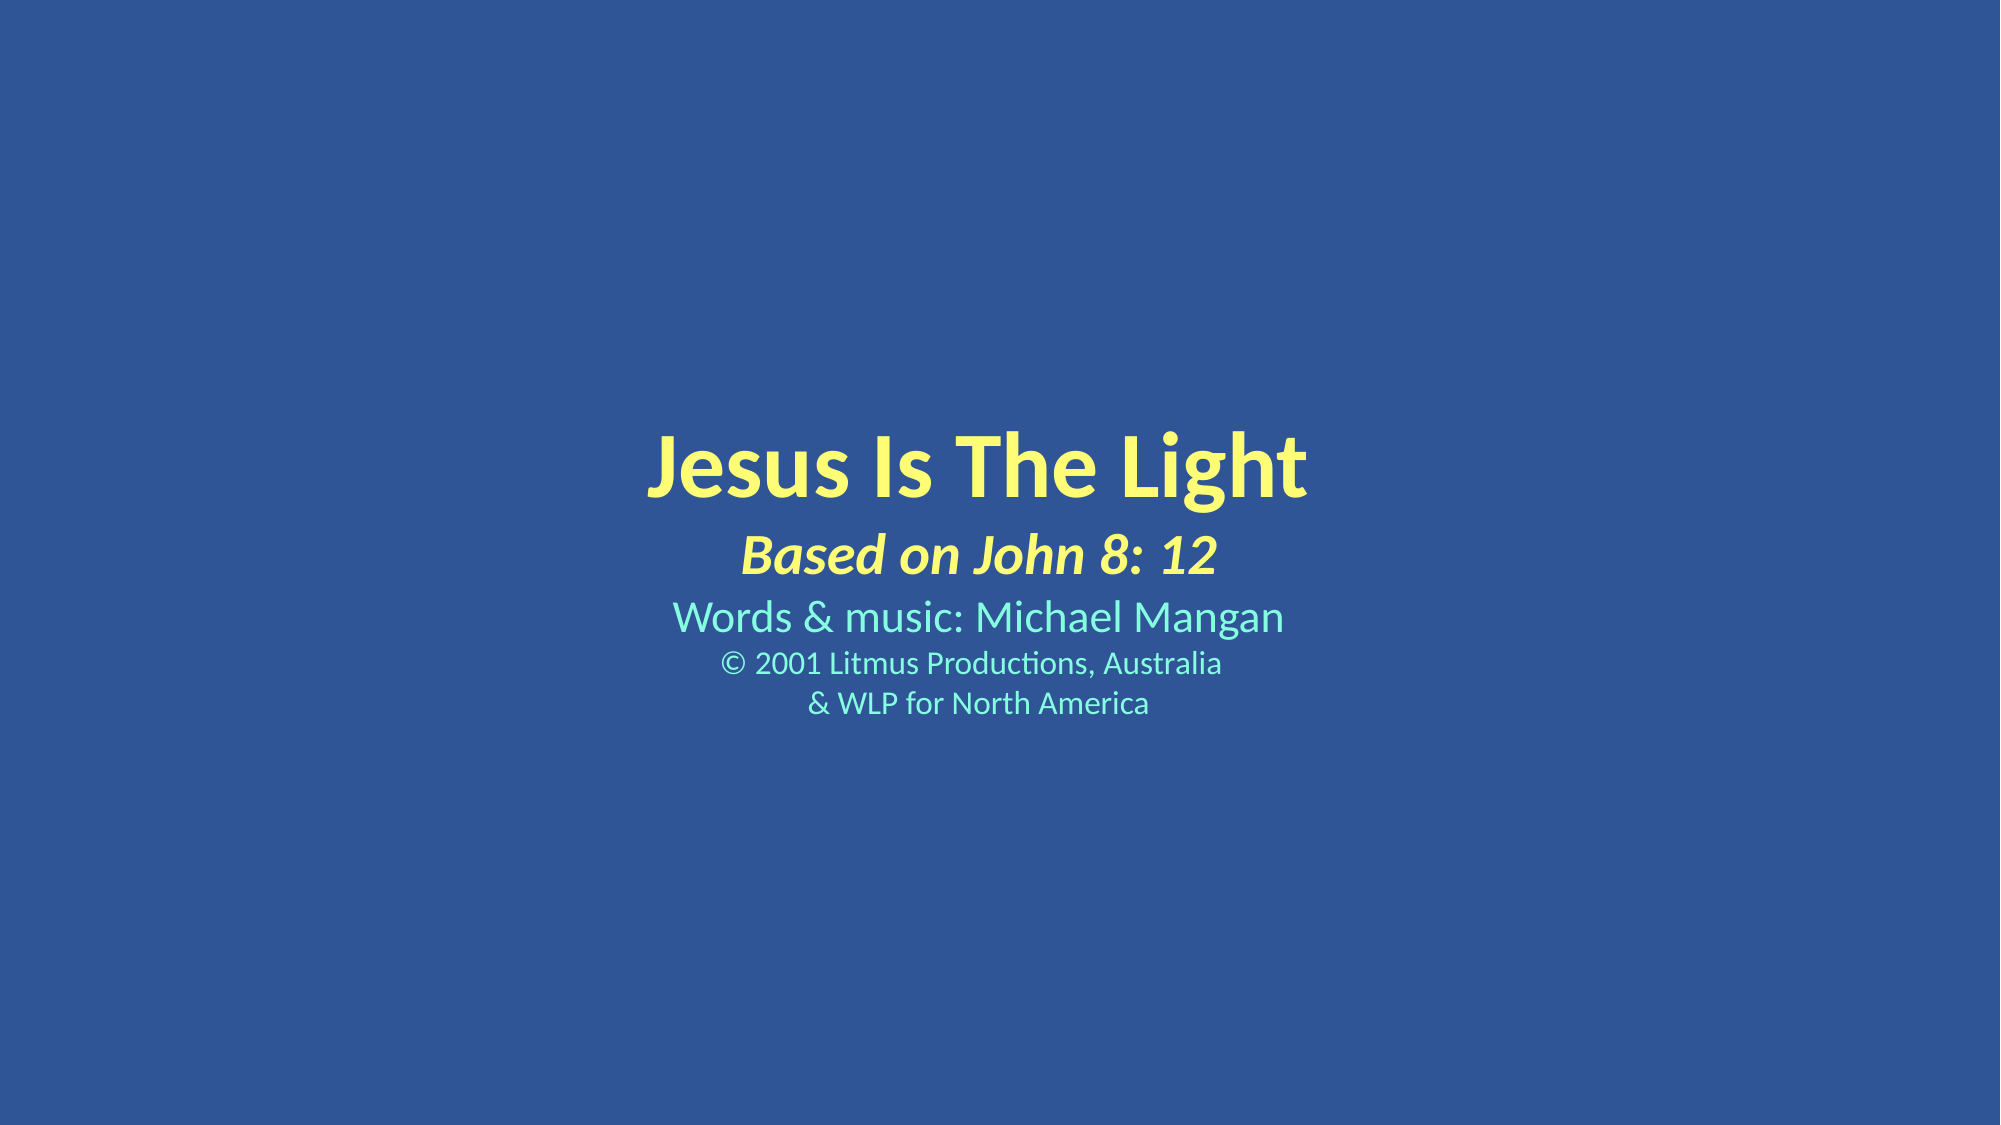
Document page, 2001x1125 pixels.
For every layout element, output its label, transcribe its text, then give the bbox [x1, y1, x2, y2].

text_box Jesus Is The Light Based on John 8: 12 Words & music: Michael Mangan © 2001 Litmus Productions, Australia & WLP for North America [291, 403, 1667, 722]
